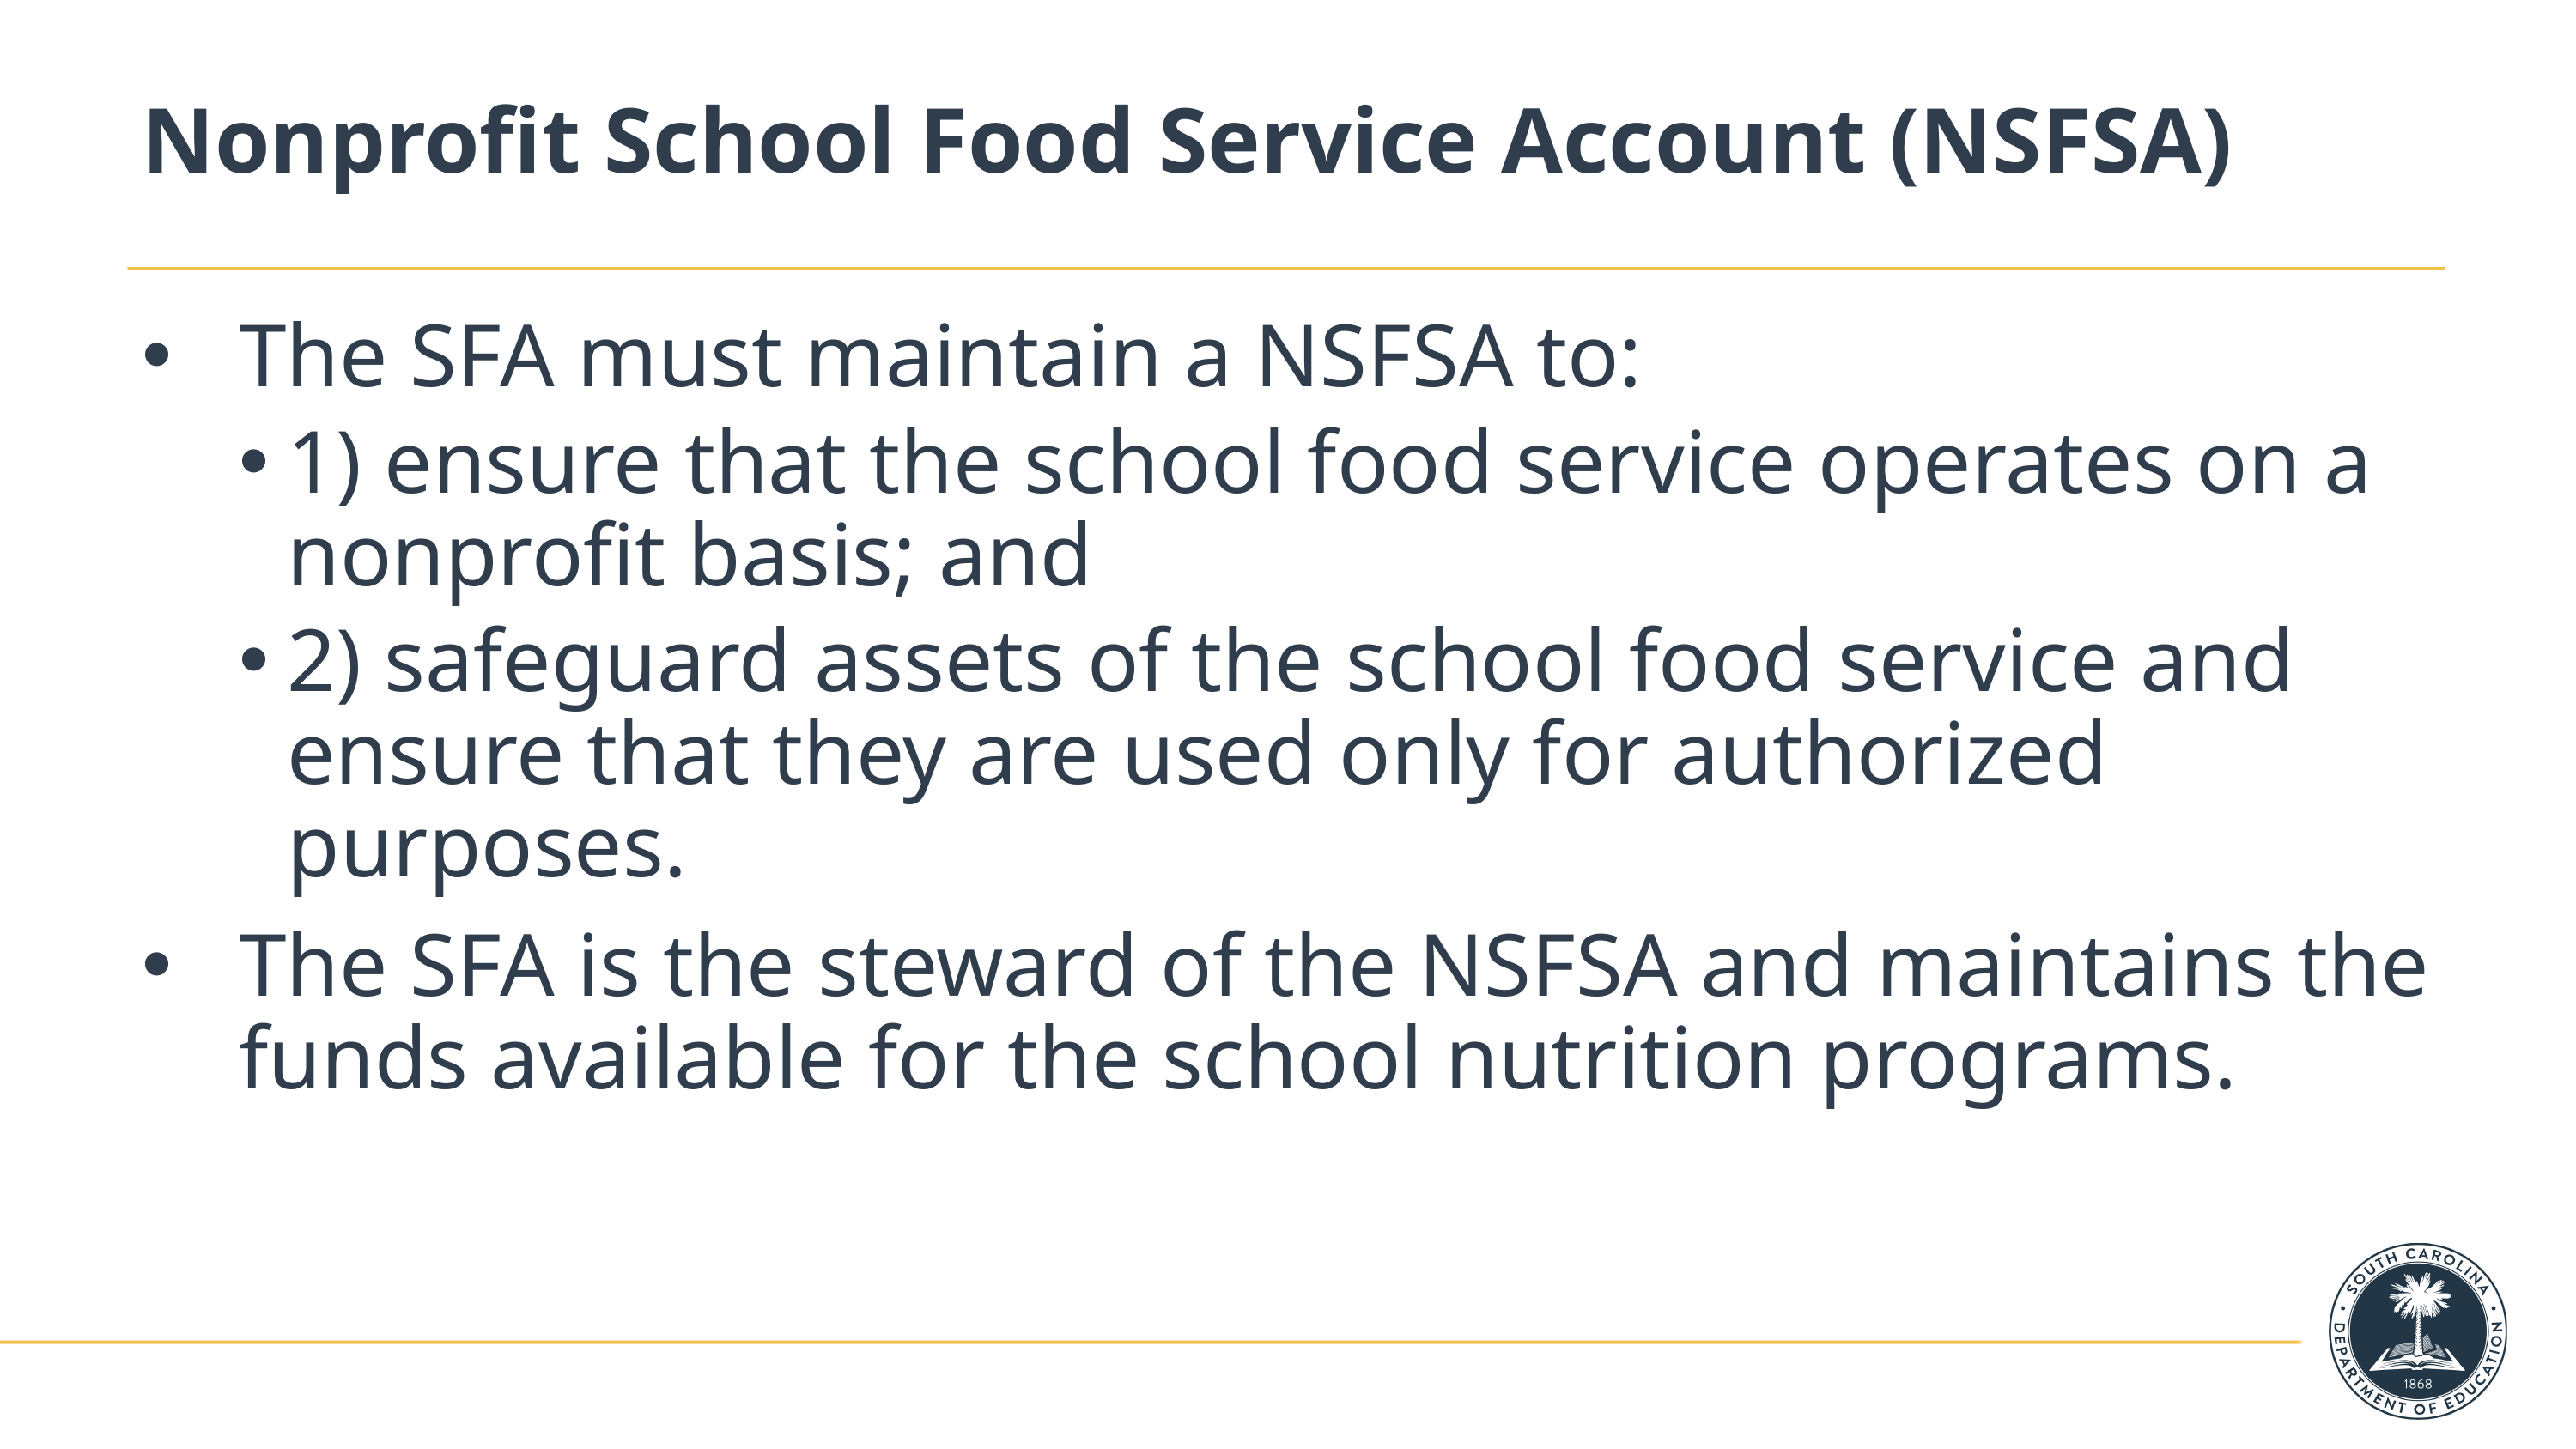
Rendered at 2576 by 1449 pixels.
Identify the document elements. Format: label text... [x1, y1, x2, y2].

list The SFA must maintain a NSFSA to: 1) ensure that the school food service operates on a nonprofit basis; and 2) safeguard assets of the school food service and ensure that they are used only for authorized purposes. The SFA is the steward of the NSFSA and maintains the funds available for the school nutrition programs. [129, 306, 2447, 1149]
picture [2329, 1243, 2507, 1420]
title Nonprofit School Food Service Account (NSFSA) [129, 76, 2447, 232]
